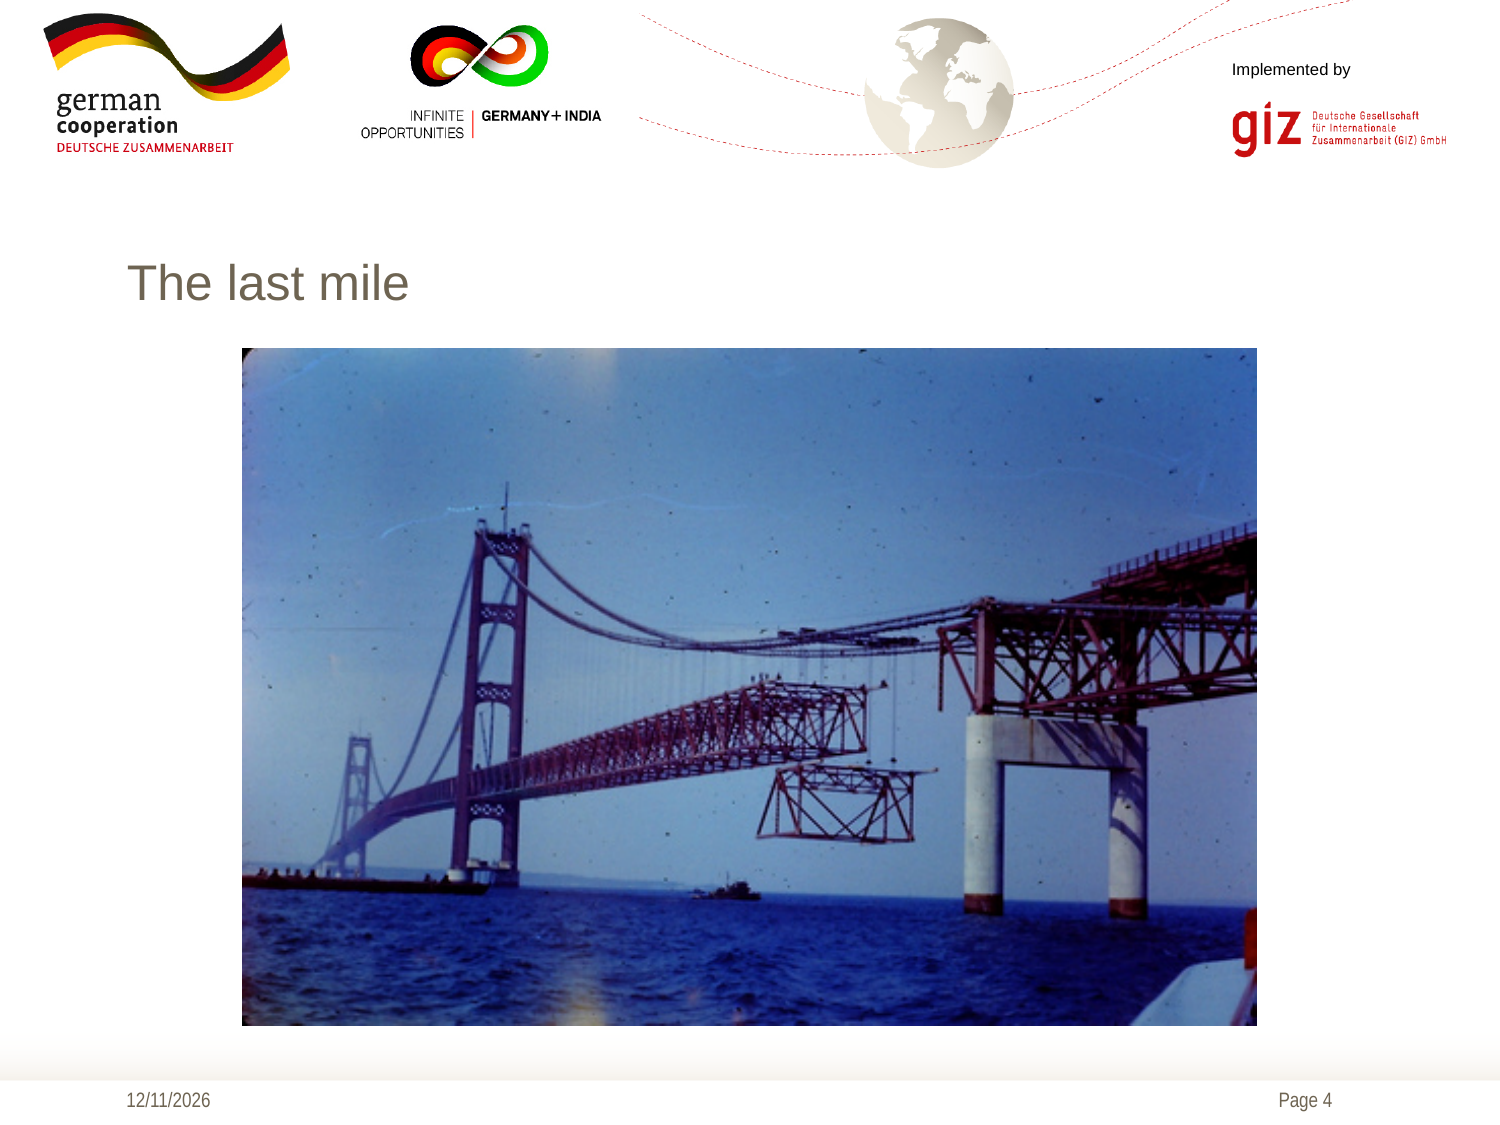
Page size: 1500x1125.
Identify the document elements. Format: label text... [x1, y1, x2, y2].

picture [0, 0, 1500, 186]
picture [0, 347, 1500, 1081]
title The last mile [112, 243, 1388, 345]
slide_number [111, 1079, 325, 1121]
